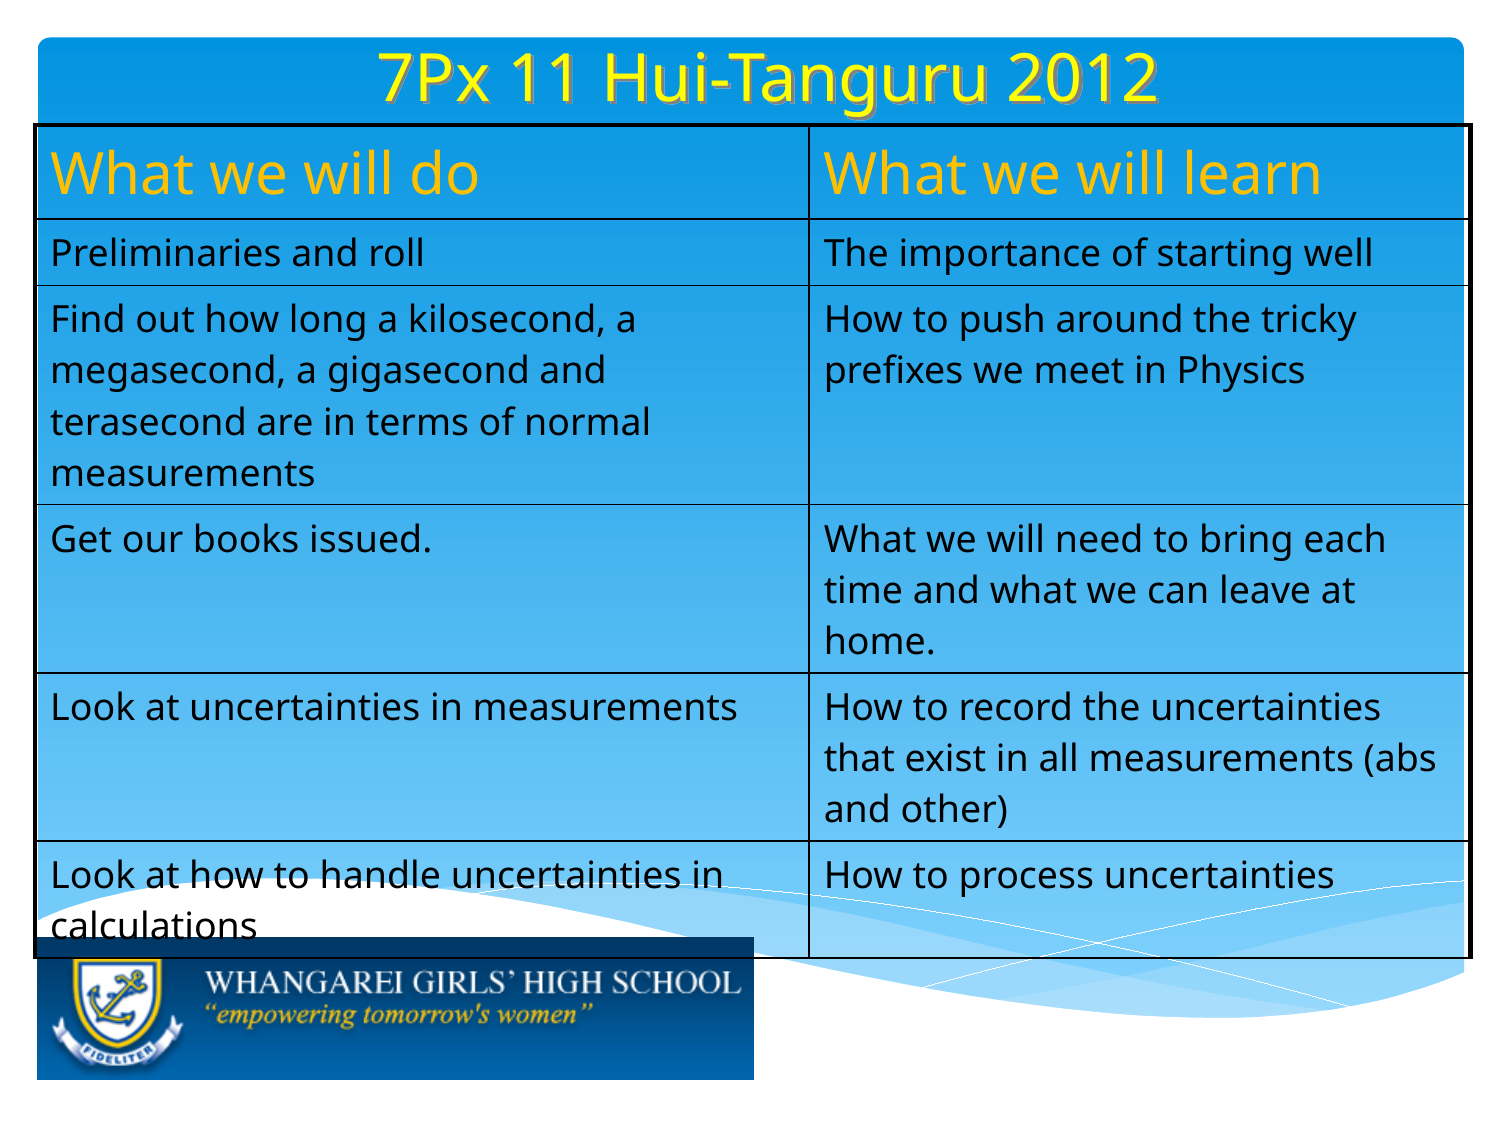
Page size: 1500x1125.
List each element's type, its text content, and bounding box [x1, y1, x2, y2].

table_cell Preliminaries and roll [37, 220, 808, 285]
picture [37, 937, 754, 1080]
table_cell Look at uncertainties in measurements [37, 674, 808, 840]
table_cell How to record the uncertainties that exist in all measurements (abs and other) [810, 674, 1468, 840]
table_header What we will learn [810, 127, 1468, 218]
table_cell Get our books issued. [37, 505, 808, 672]
table_cell What we will need to bring each time and what we can leave at home. [810, 505, 1468, 672]
table_cell How to process uncertainties [810, 842, 1468, 957]
table_cell Find out how long a kilosecond, a megasecond, a gigasecond and terasecond are in terms of normal measurements [37, 286, 808, 504]
table_header What we will do [37, 127, 808, 218]
text_box 7Px 11 Hui-Tanguru 2012 [162, 24, 1375, 123]
table_cell How to push around the tricky prefixes we meet in Physics [810, 286, 1468, 504]
table_cell Look at how to handle uncertainties in calculations [37, 842, 808, 957]
table_cell The importance of starting well [810, 220, 1468, 285]
